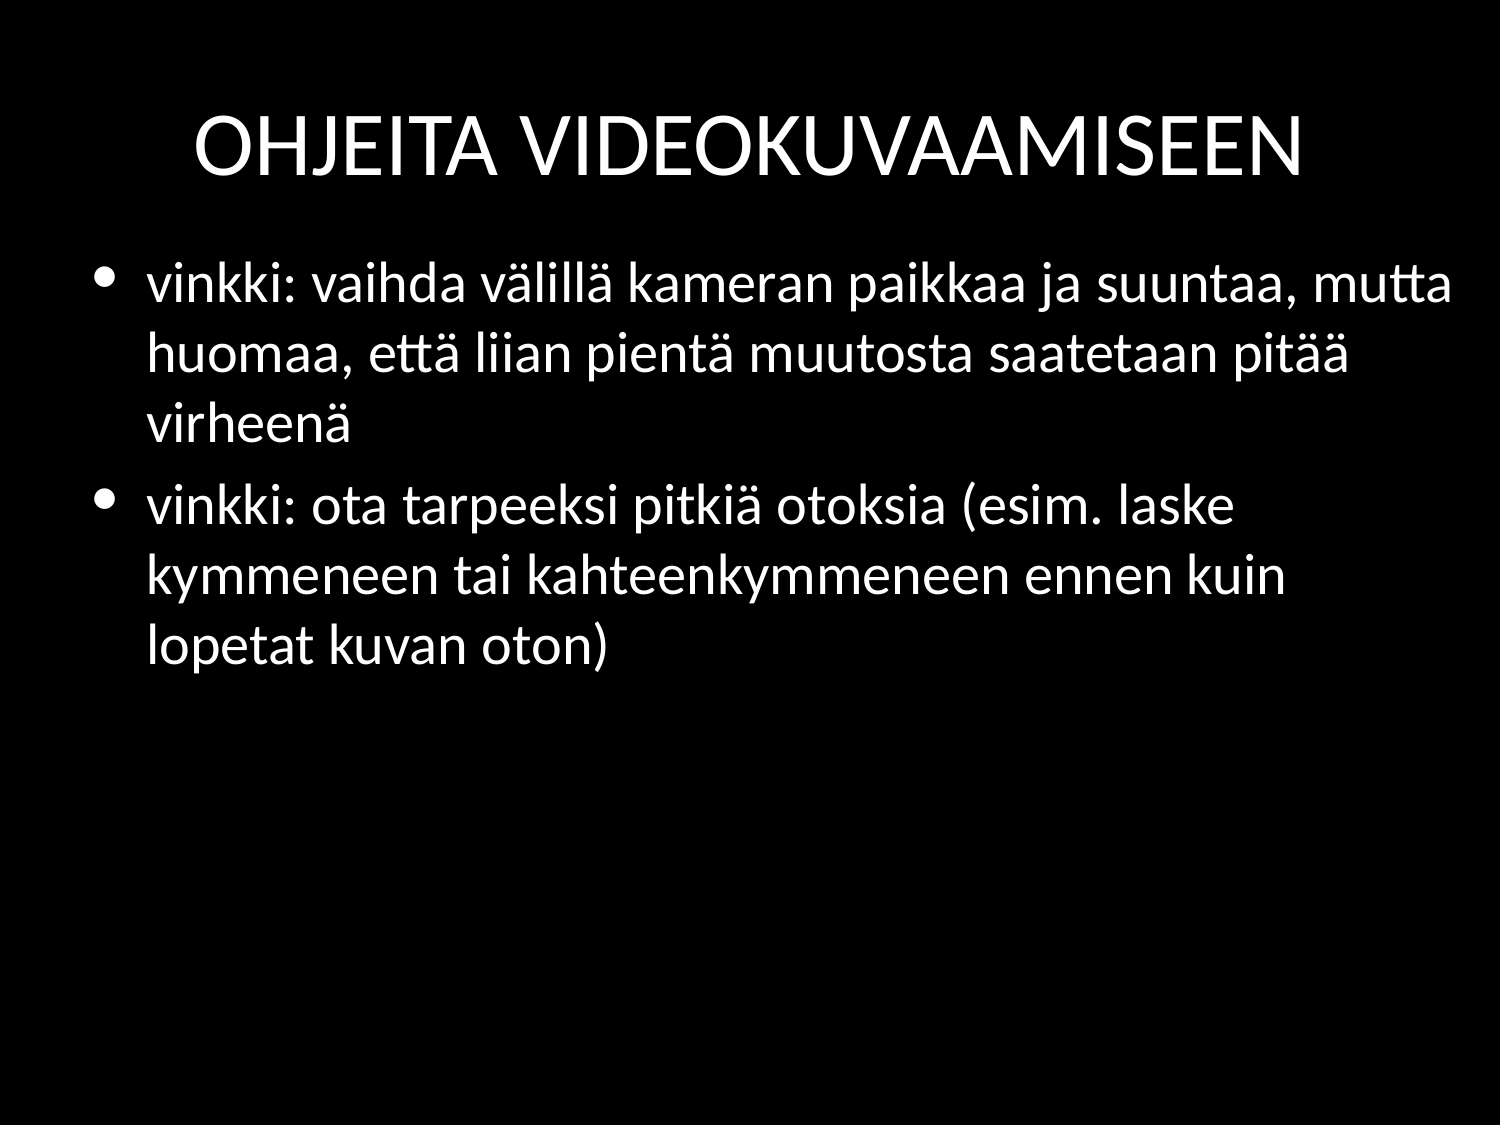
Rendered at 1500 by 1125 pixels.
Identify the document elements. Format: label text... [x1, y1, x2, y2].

list vinkki: vaihda välillä kameran paikkaa ja suuntaa, mutta huomaa, että liian pientä muutosta saatetaan pitää virheenä vinkki: ota tarpeeksi pitkiä otoksia (esim. laske kymmeneen tai kahteenkymmeneen ennen kuin lopetat kuvan oton) [75, 236, 1482, 1045]
title OHJEITA VIDEOKUVAAMISEEN [75, 45, 1425, 233]
